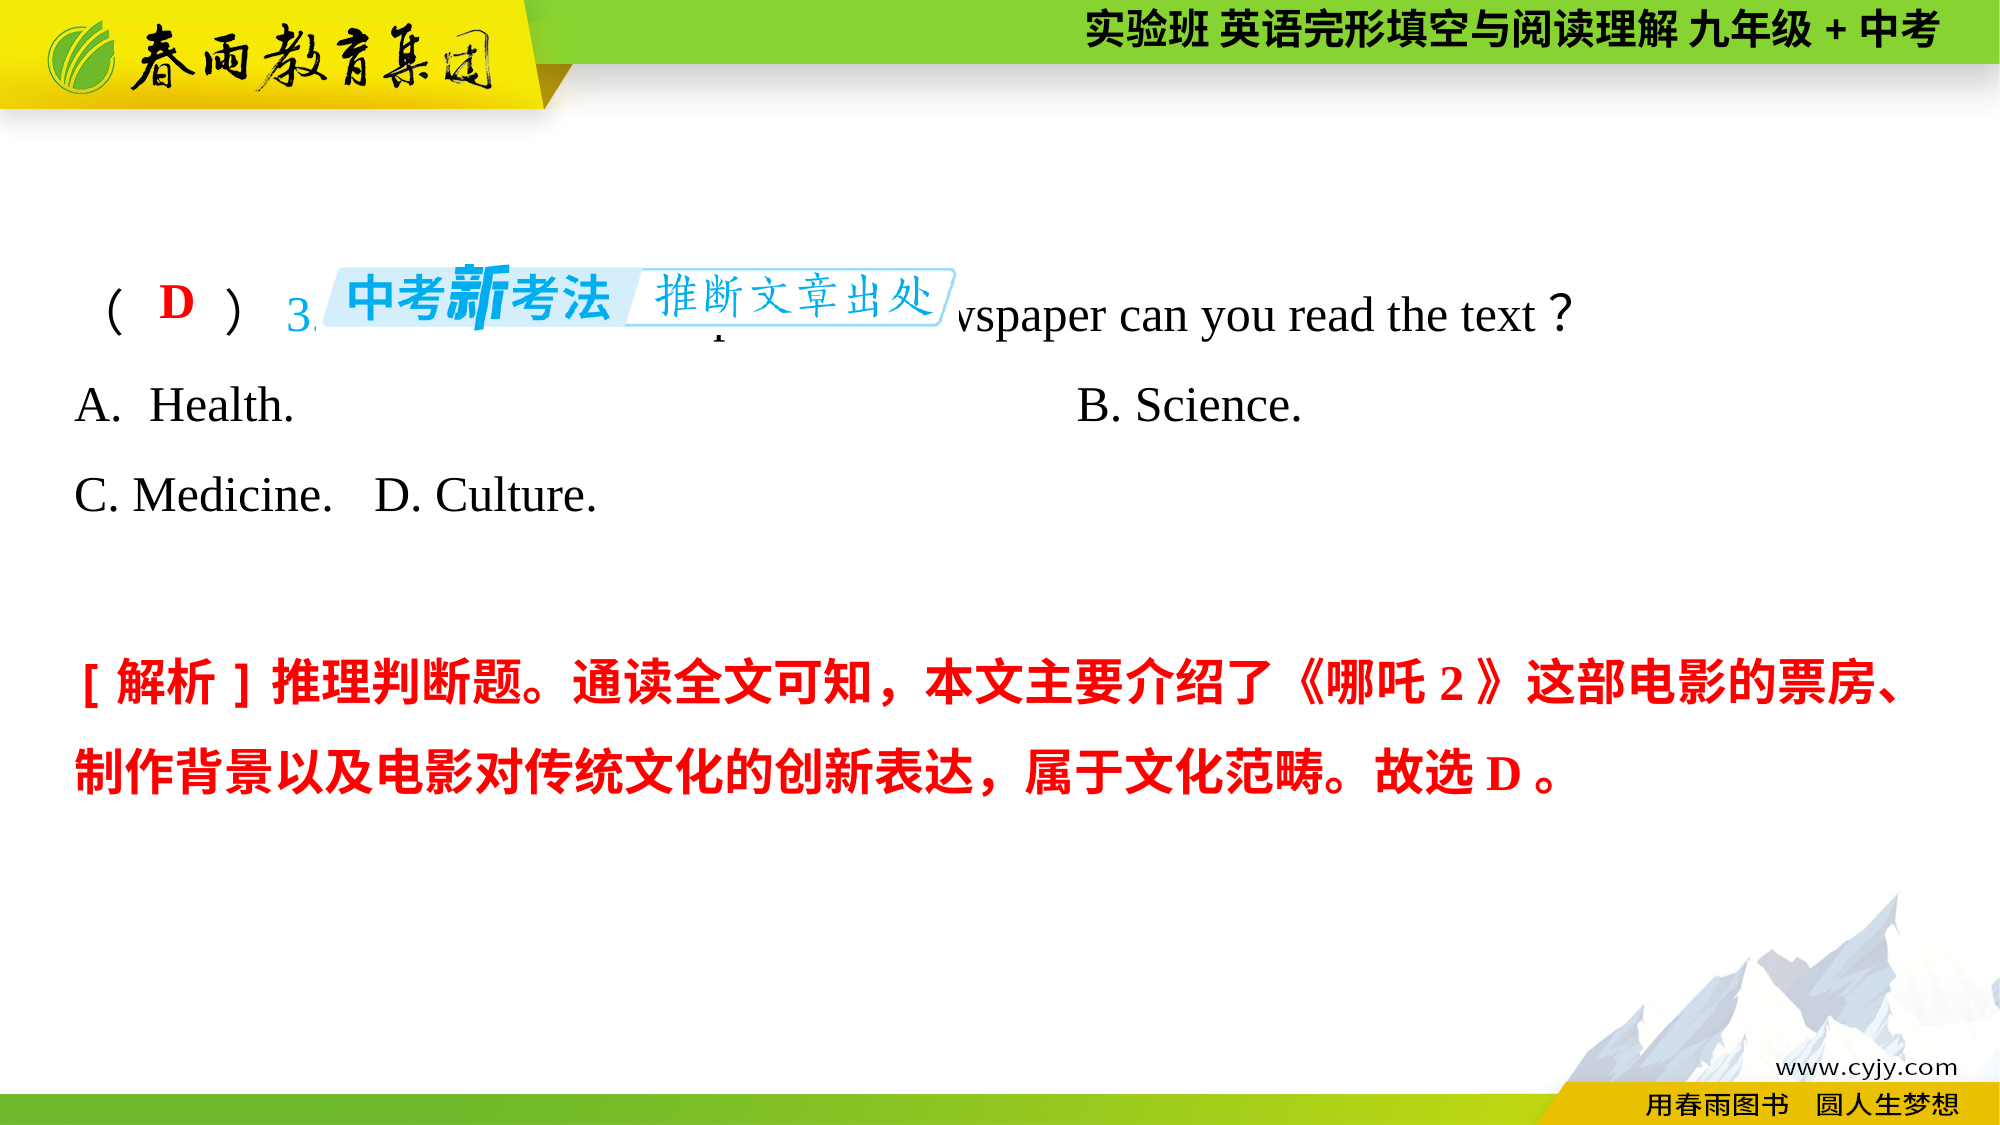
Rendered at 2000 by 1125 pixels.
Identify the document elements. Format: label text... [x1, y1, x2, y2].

picture [0, 0, 2000, 1125]
text_box D [144, 260, 211, 336]
list （ ）3. In which part of a newspaper can you read the text？ Health. B. Science. C. Medicine. D. Culture. [59, 244, 1944, 613]
text_box [解析]推理判断题。通读全文可知，本文主要介绍了《哪吒2》这部电影的票房、制作背景以及电影对传统文化的创新表达，属于文化范畴。故选D。 [59, 613, 1944, 809]
